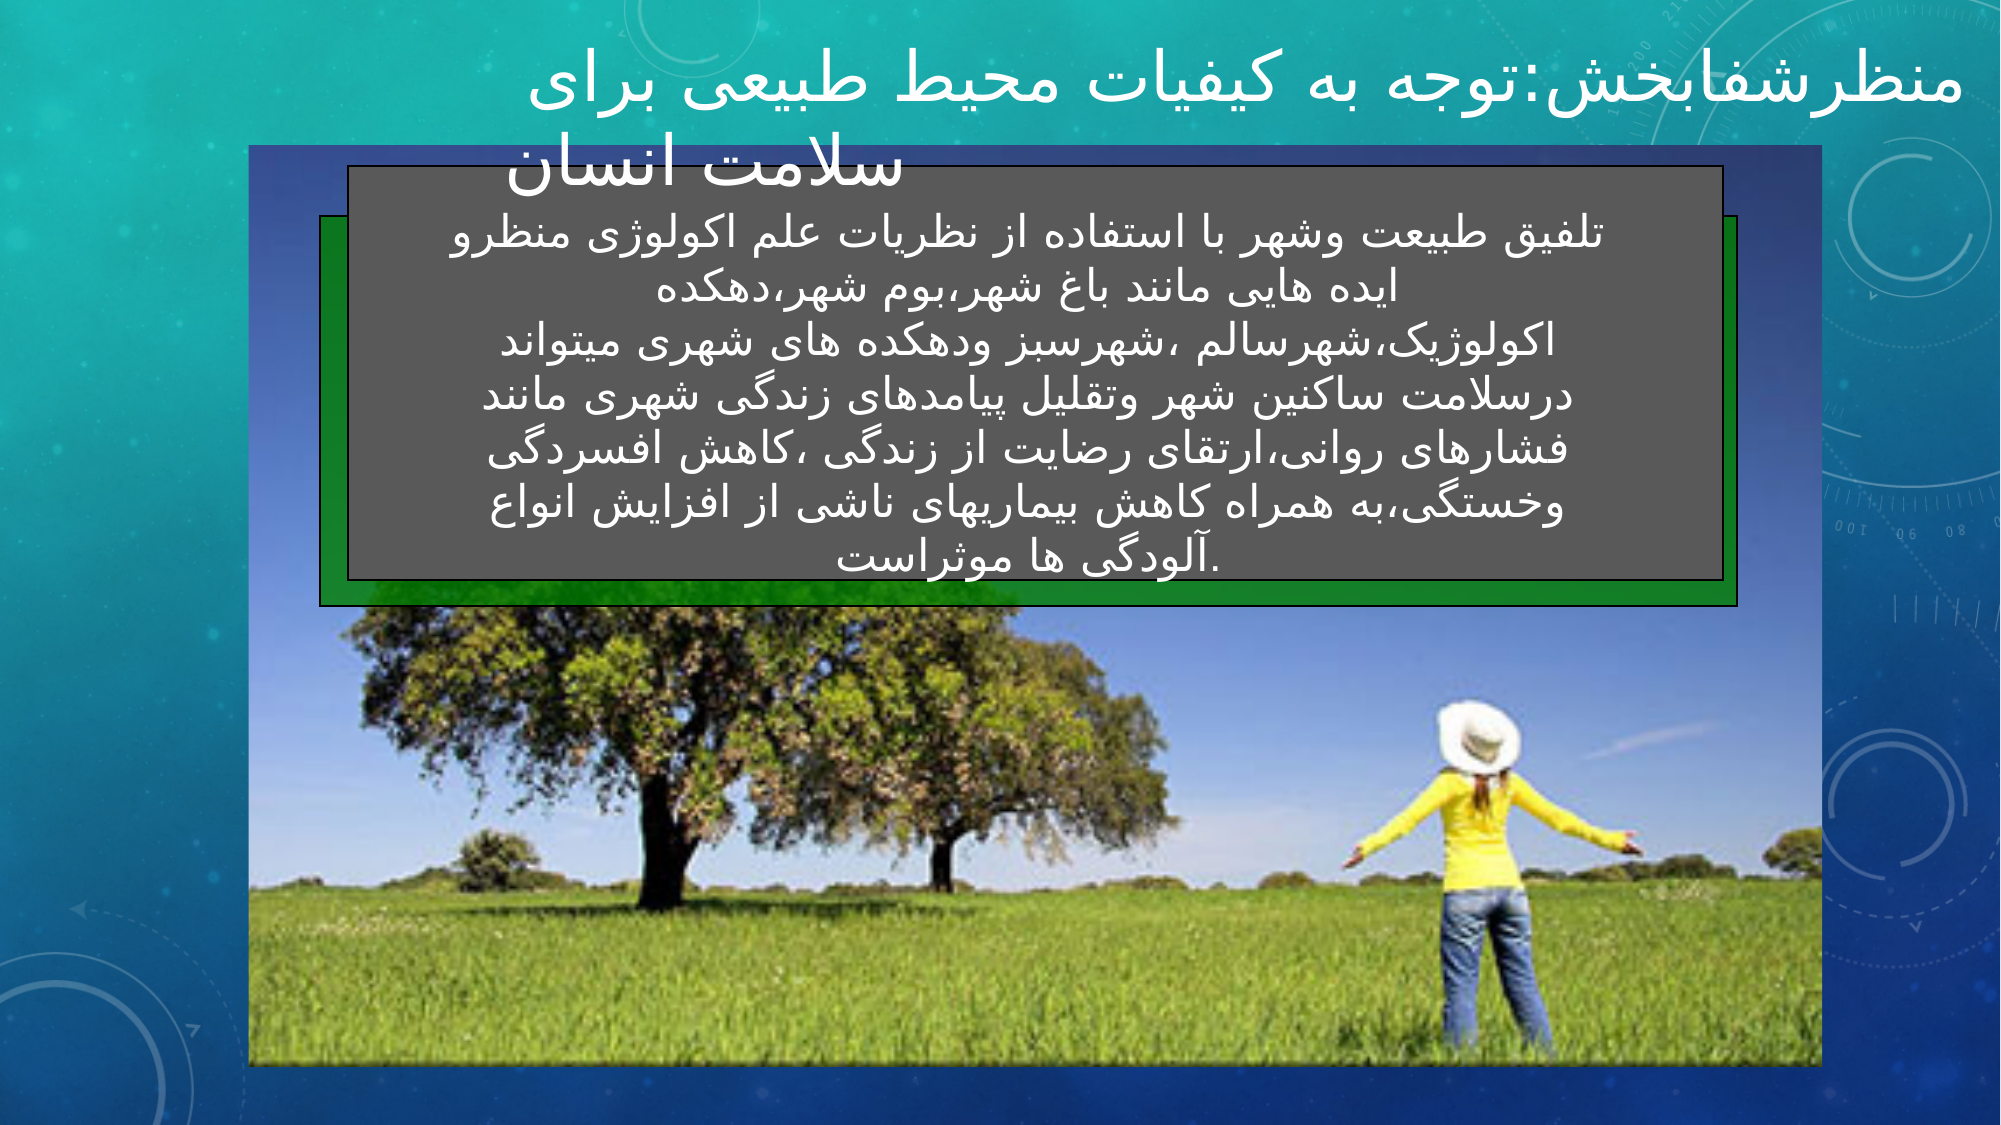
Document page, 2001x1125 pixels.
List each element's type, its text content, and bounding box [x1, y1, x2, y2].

picture [0, 0, 2001, 1125]
text_box منظرشفابخش:توجه به کیفیات محیط طبیعی برای سلامت انسان [489, 23, 2000, 207]
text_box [319, 165, 1738, 607]
